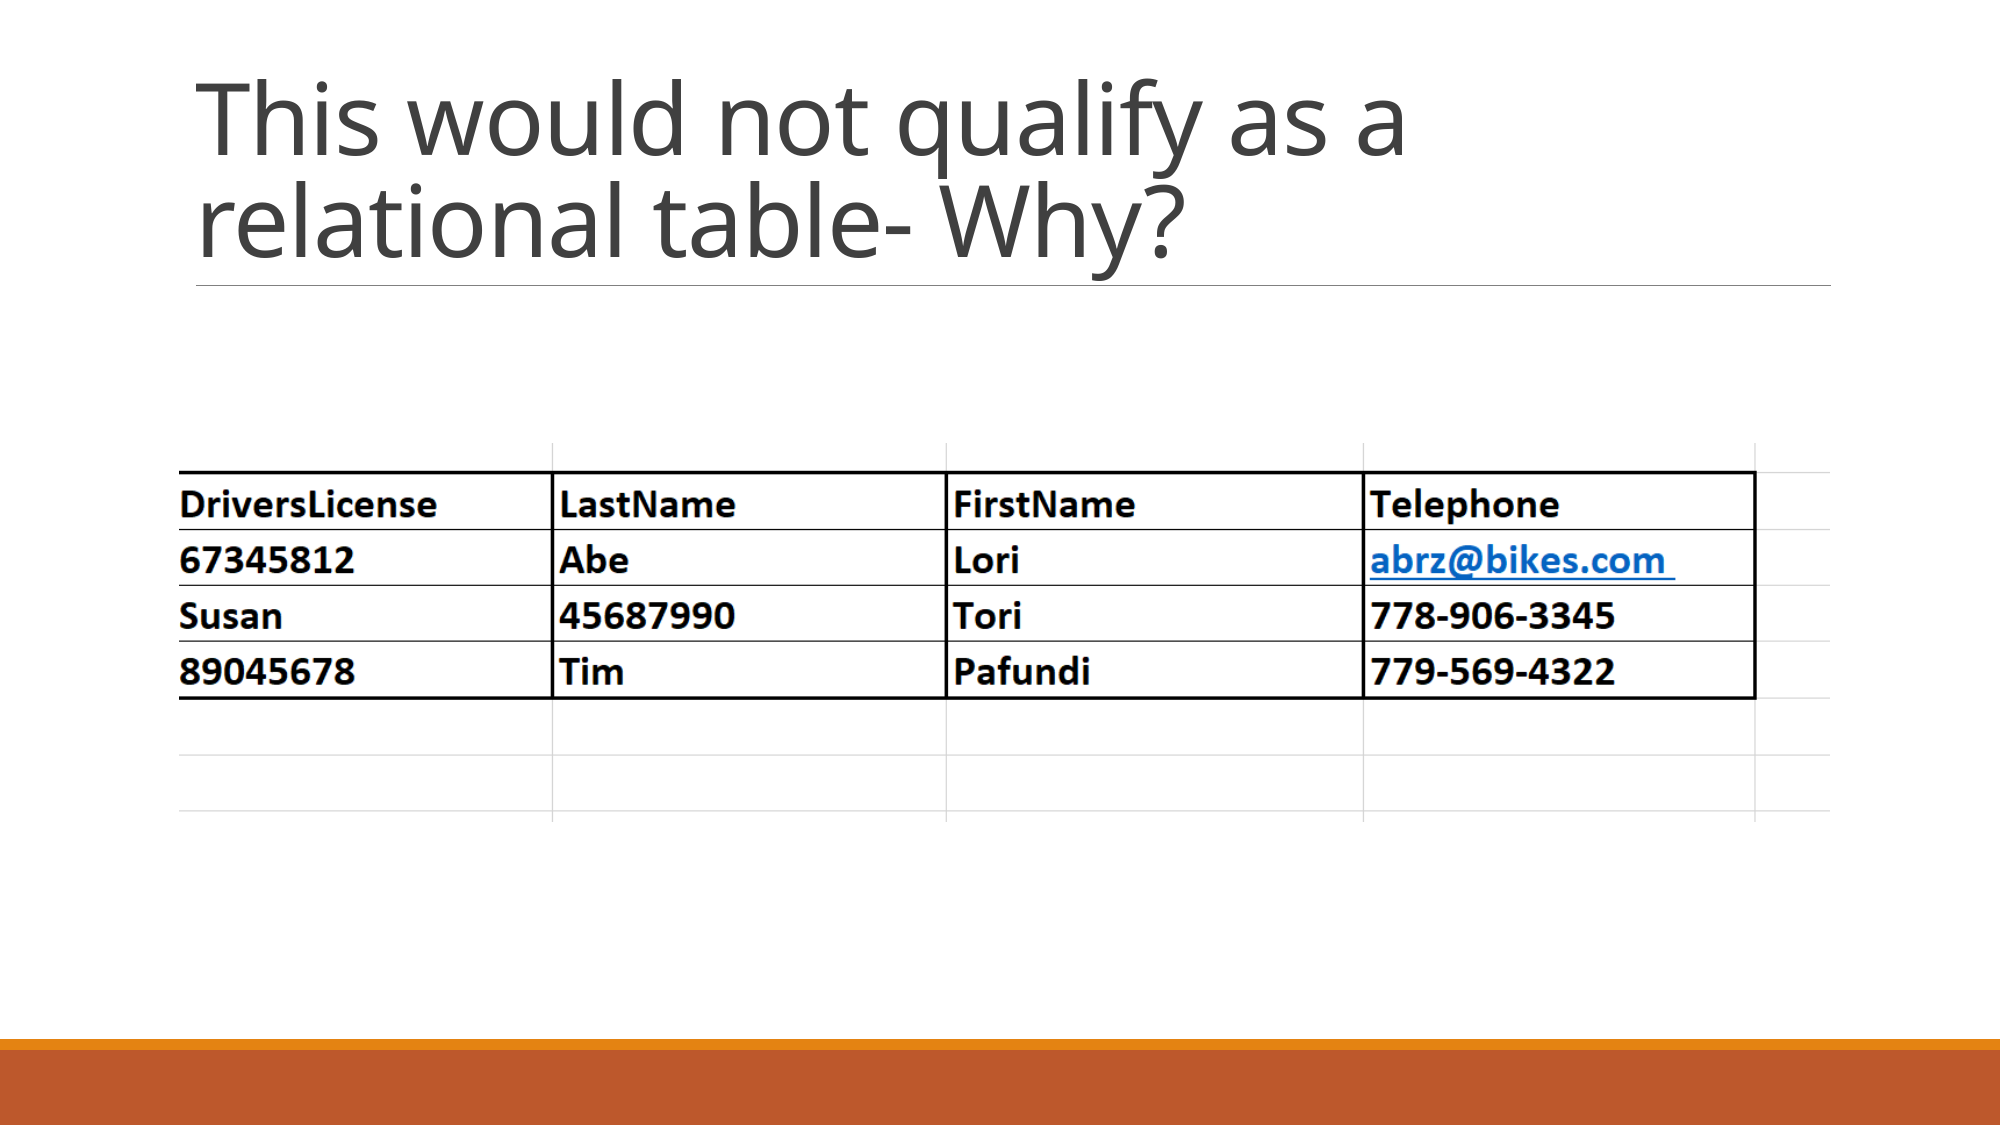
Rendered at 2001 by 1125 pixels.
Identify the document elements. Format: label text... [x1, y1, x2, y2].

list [179, 442, 1831, 823]
title This would not qualify as a relational table- Why? [180, 47, 1830, 285]
